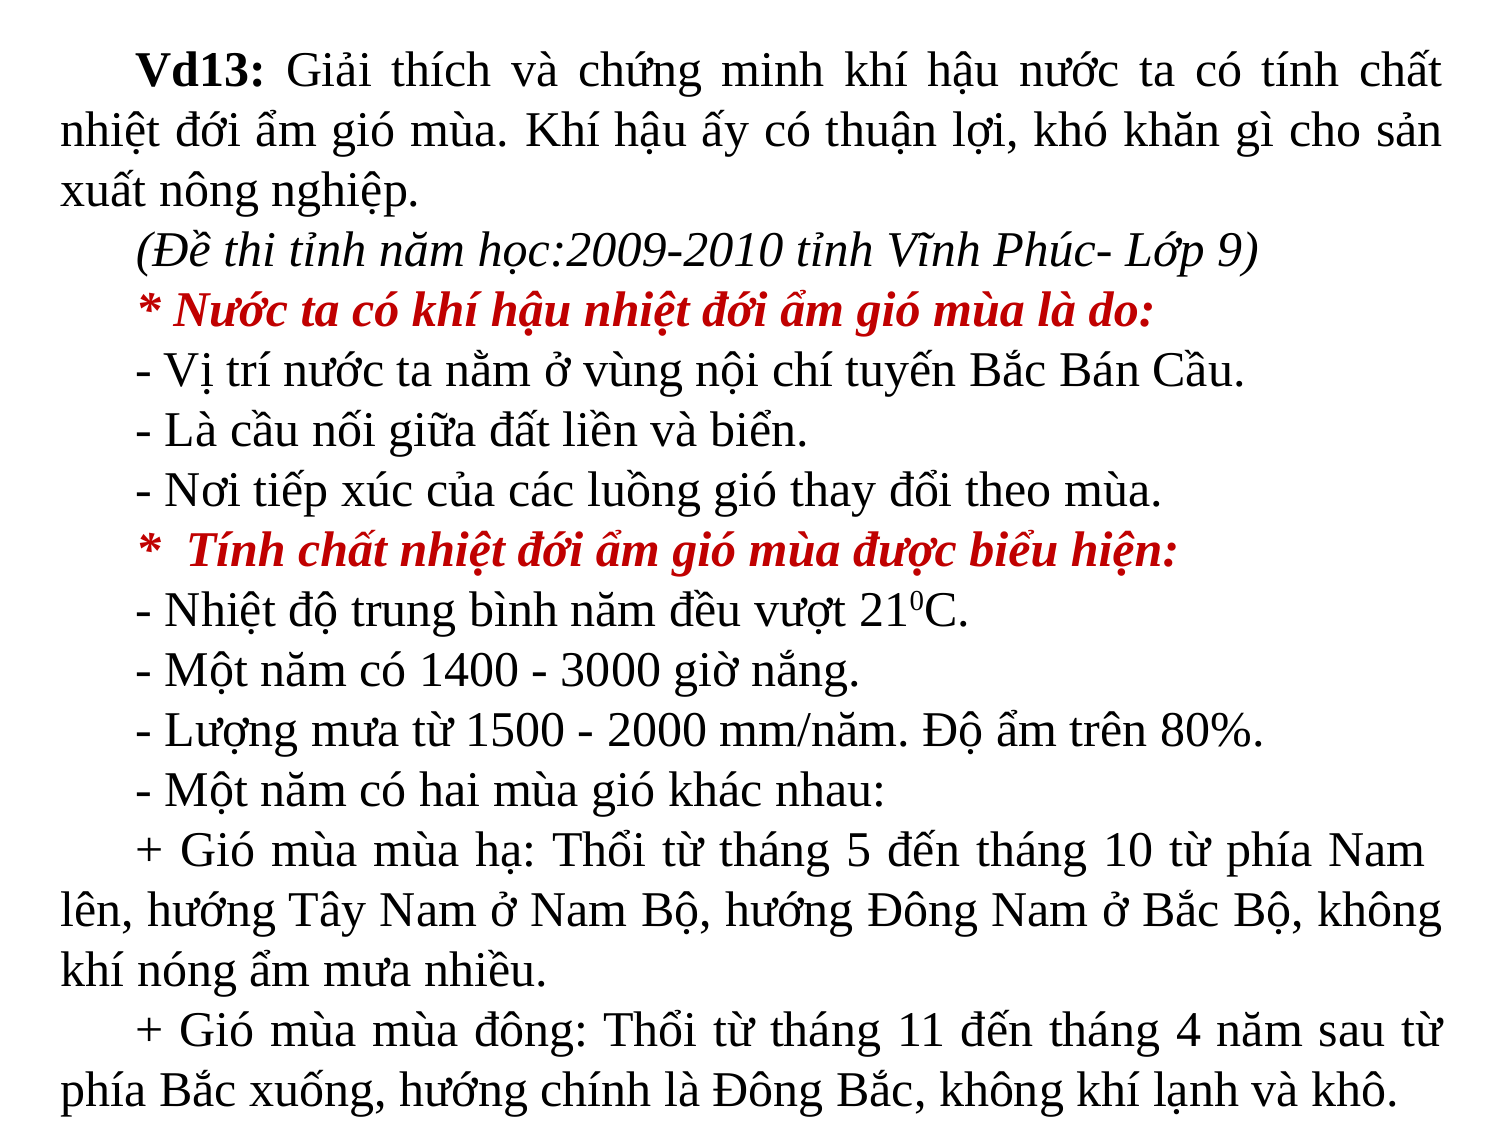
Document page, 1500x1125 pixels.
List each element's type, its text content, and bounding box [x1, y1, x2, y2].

text_box Vd13: Giải thích và chứng minh khí hậu nước ta có tính chất nhiệt đới ẩm gió mùa. Khí hậu ấy có thuận lợi, khó khăn gì cho sản xuất nông nghiệp. (Đề thi tỉnh năm học:2009-2010 tỉnh Vĩnh Phúc- Lớp 9) * Nước ta có khí hậu nhiệt đới ẩm gió mùa là do: - Vị trí nước ta nằm ở vùng nội chí tuyến Bắc Bán Cầu. - Là cầu nối giữa đất liền và biển. - Nơi tiếp xúc của các luồng gió thay đổi theo mùa. * Tính chất nhiệt đới ẩm gió mùa được biểu hiện: - Nhiệt độ trung bình năm đều vượt 210C. - Một năm có 1400 - 3000 giờ nắng. - Lượng mưa từ 1500 - 2000 mm/năm. Độ ẩm trên 80%. - Một năm có hai mùa gió khác nhau: + Gió mùa mùa hạ: Thổi từ tháng 5 đến tháng 10 từ phía Nam lên, hướng Tây Nam ở Nam Bộ, hướng Đông Nam ở Bắc Bộ, không khí nóng ẩm mưa nhiều. + Gió mùa mùa đông: Thổi từ tháng 11 đến tháng 4 năm sau từ phía Bắc xuống, hướng chính là Đông Bắc, không khí lạnh và khô. [45, 28, 1459, 1124]
